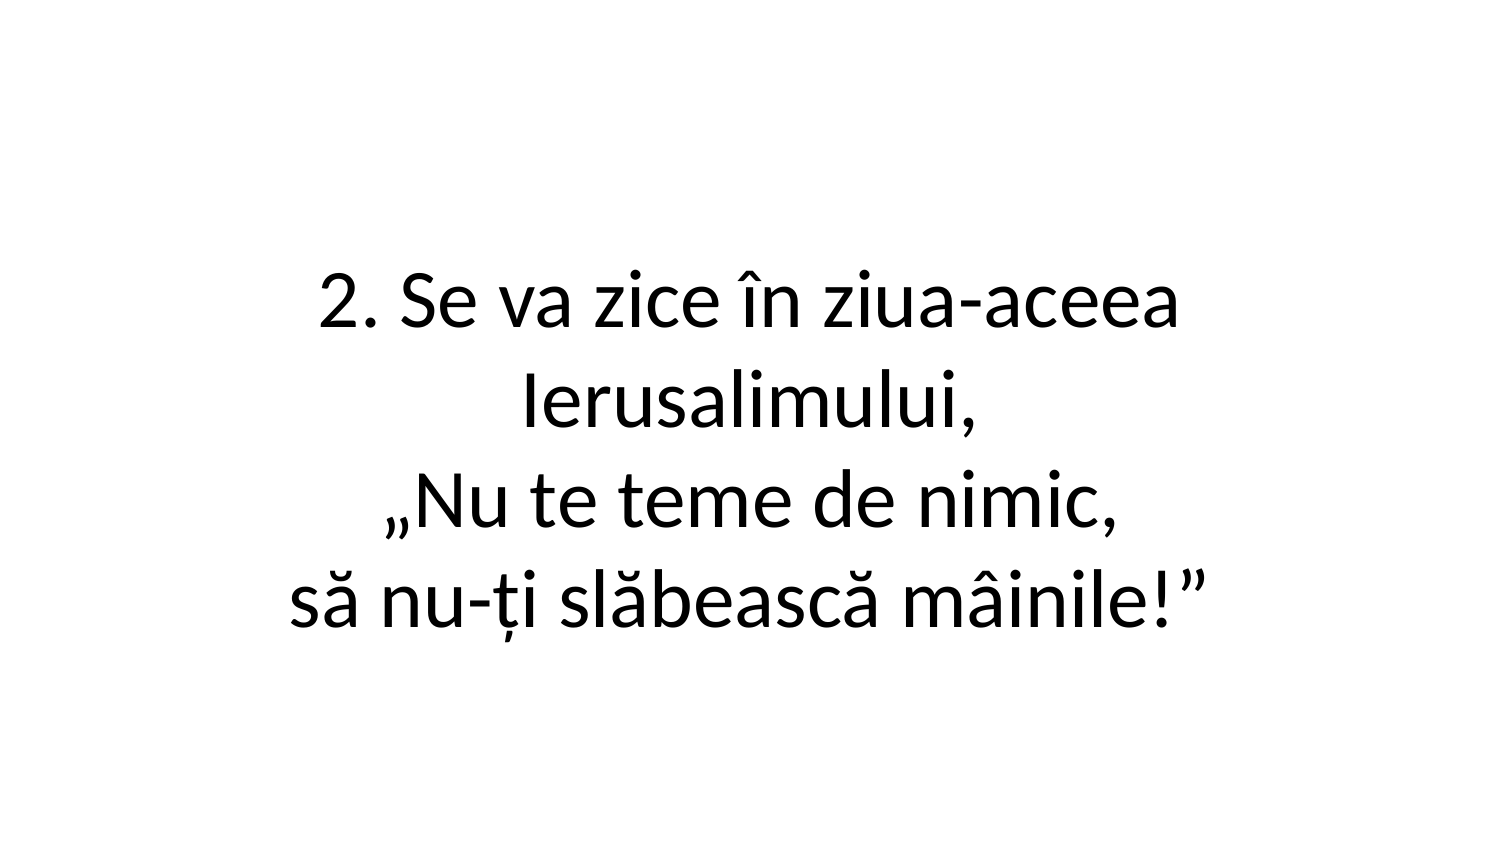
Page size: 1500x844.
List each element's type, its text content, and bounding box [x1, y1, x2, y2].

text_box 2. Se va zice în ziua­-aceea Ierusalimului, „Nu te teme de nimic, să nu-ți slăbească mâinile!” [273, 192, 1227, 652]
